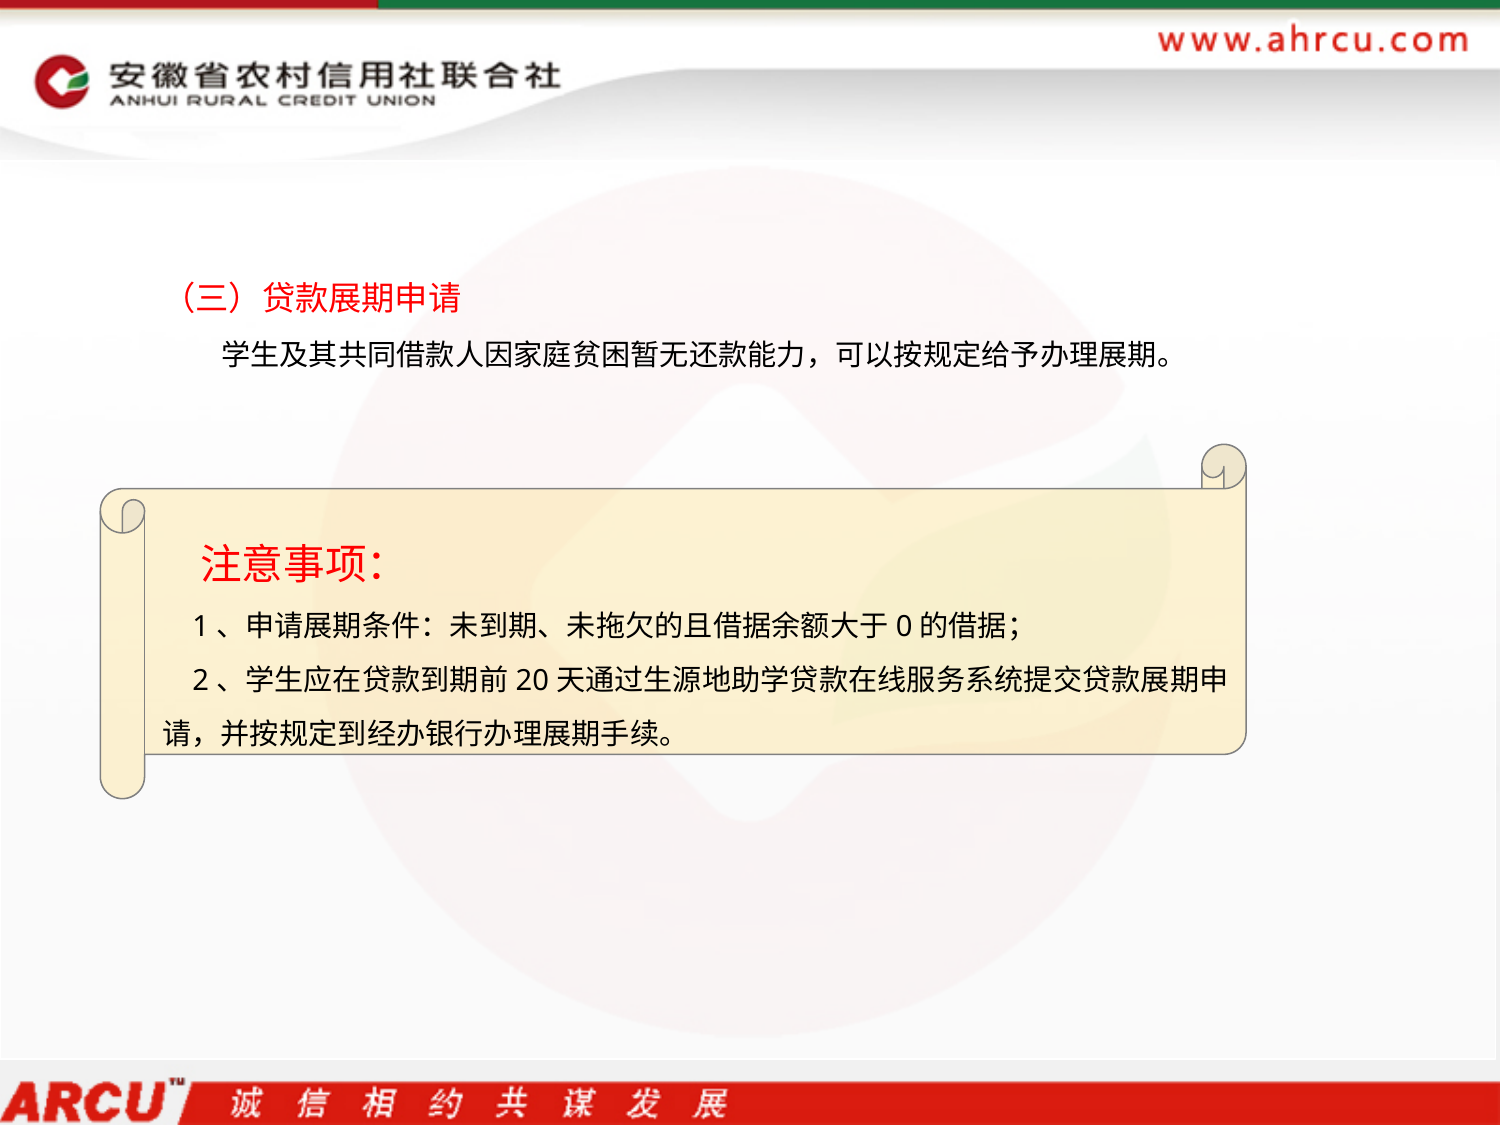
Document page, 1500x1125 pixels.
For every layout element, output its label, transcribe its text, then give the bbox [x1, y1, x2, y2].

picture [0, 0, 1500, 1125]
text_box （三）贷款展期申请 学生及其共同借款人因家庭贫困暂无还款能力，可以按规定给予办理展期。 注意事项： 1、申请展期条件：未到期、未拖欠的且借据余额大于0的借据； 2、学生应在贷款到期前20天通过生源地助学贷款在线服务系统提交贷款展期申 请，并按规定到经办银行办理展期手续。 [147, 255, 1461, 866]
text_box [100, 488, 147, 799]
